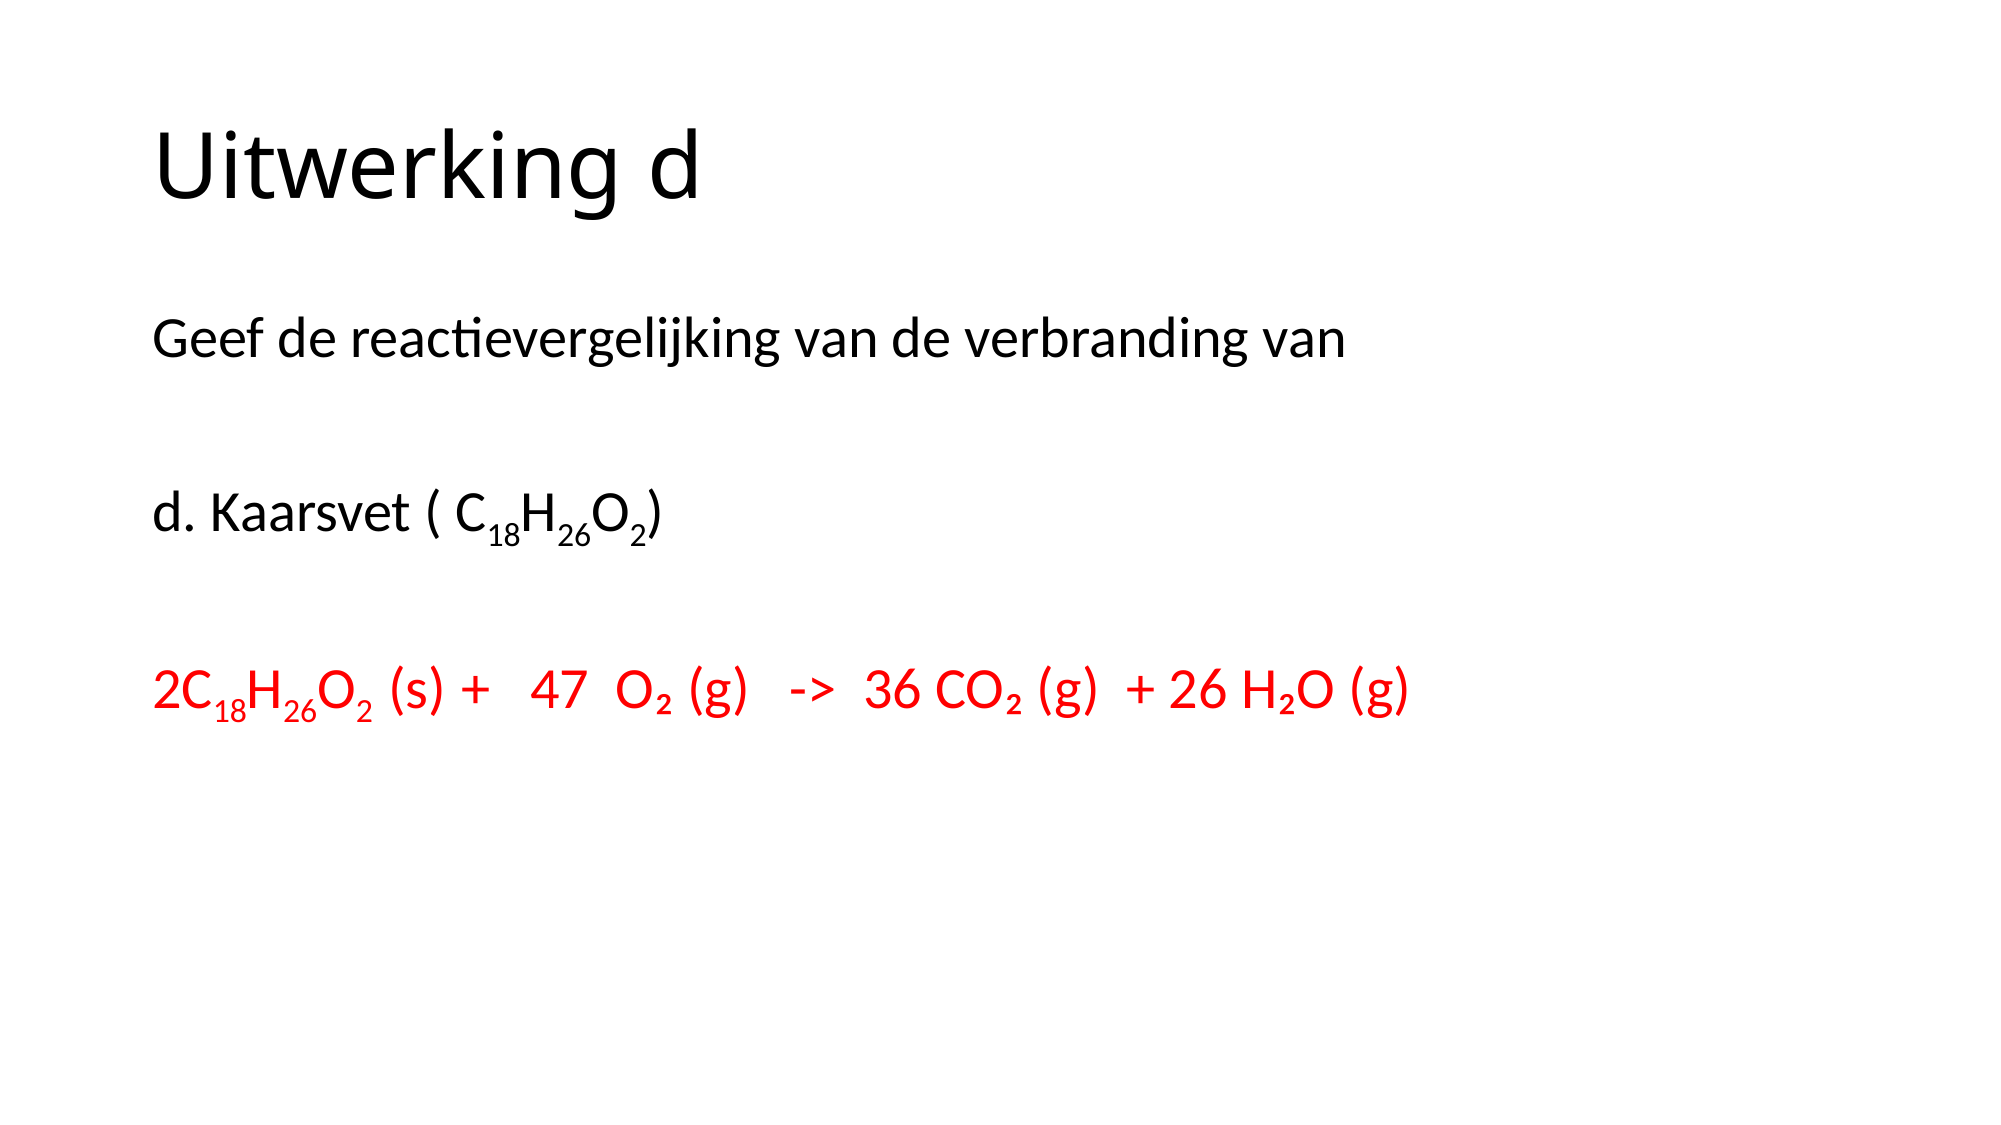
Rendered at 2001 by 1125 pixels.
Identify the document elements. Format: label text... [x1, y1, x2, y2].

title Uitwerking d [137, 59, 1863, 278]
list Geef de reactievergelijking van de verbranding van d. Kaarsvet ( C18H26O2) 2C18H26O2 (s) + 47 O₂ (g) -> 36 CO₂ (g) + 26 H₂O (g) [137, 299, 1863, 1014]
